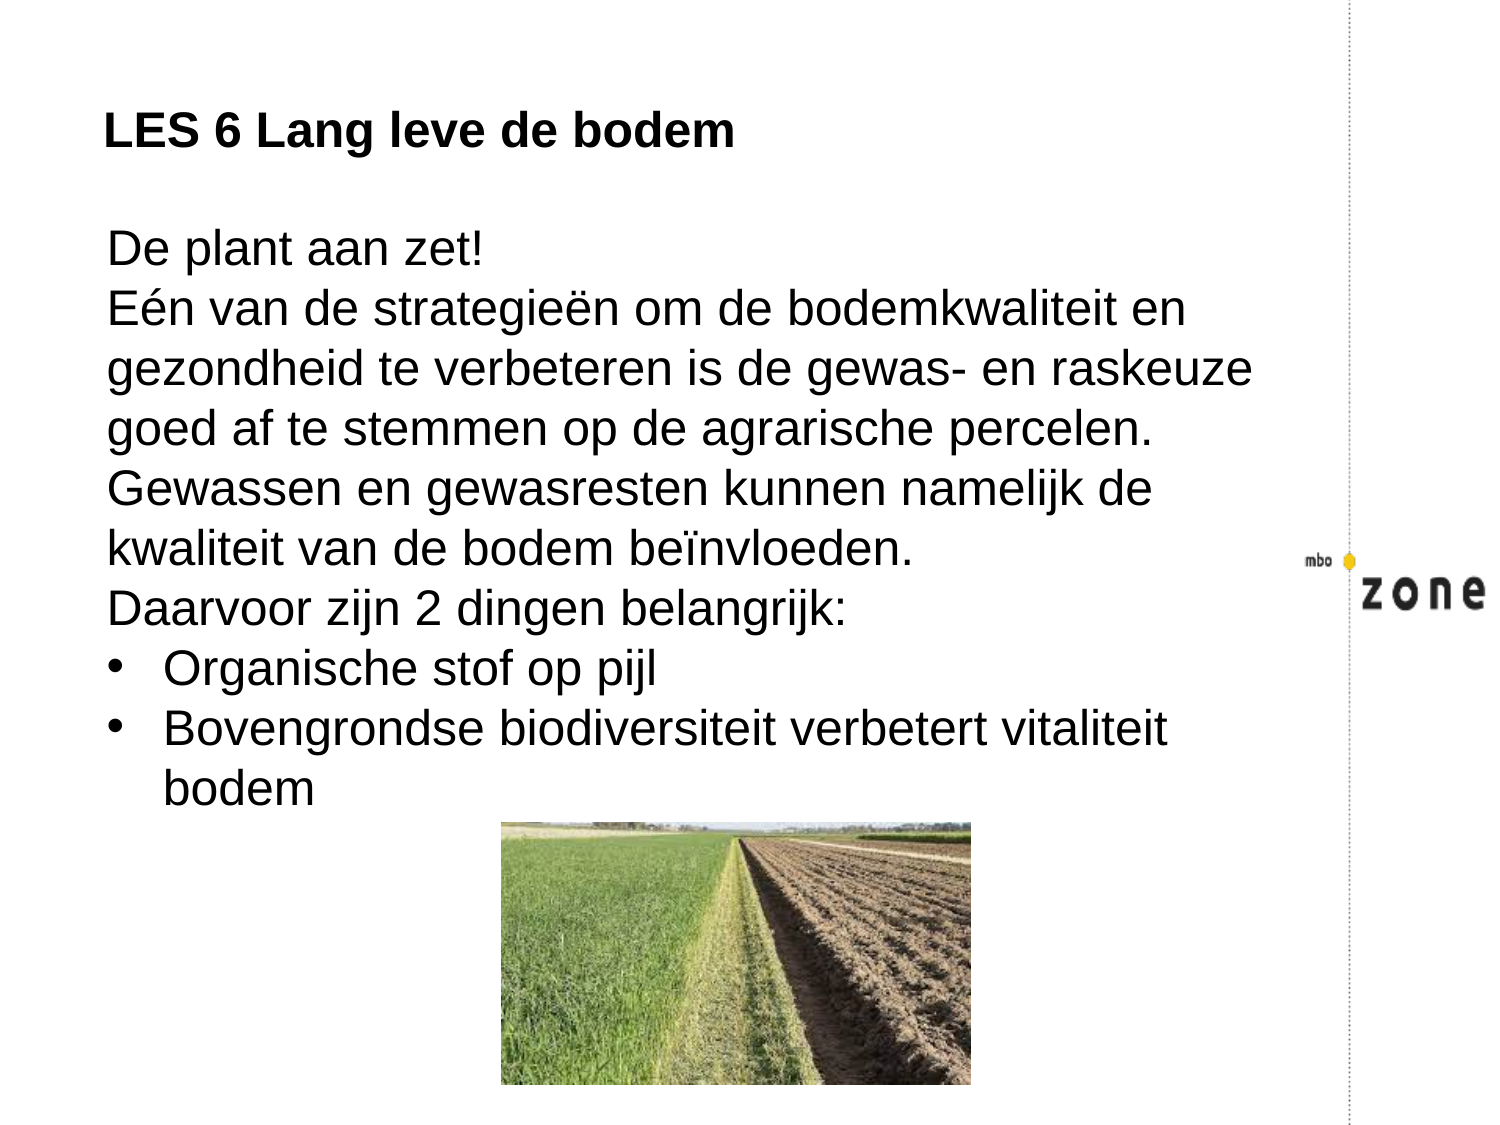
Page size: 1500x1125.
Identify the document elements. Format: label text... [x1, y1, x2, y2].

text_box De plant aan zet! Eén van de strategieën om de bodemkwaliteit en gezondheid te verbeteren is de gewas- en raskeuze goed af te stemmen op de agrarische percelen. Gewassen en gewasresten kunnen namelijk de kwaliteit van de bodem beïnvloeden. Daarvoor zijn 2 dingen belangrijk: Organische stof op pijl Bovengrondse biodiversiteit verbetert vitaliteit bodem [91, 208, 1329, 868]
picture [501, 822, 971, 1085]
text_box LES 6 Lang leve de bodem [88, 89, 1187, 165]
picture [1197, 0, 1500, 1125]
